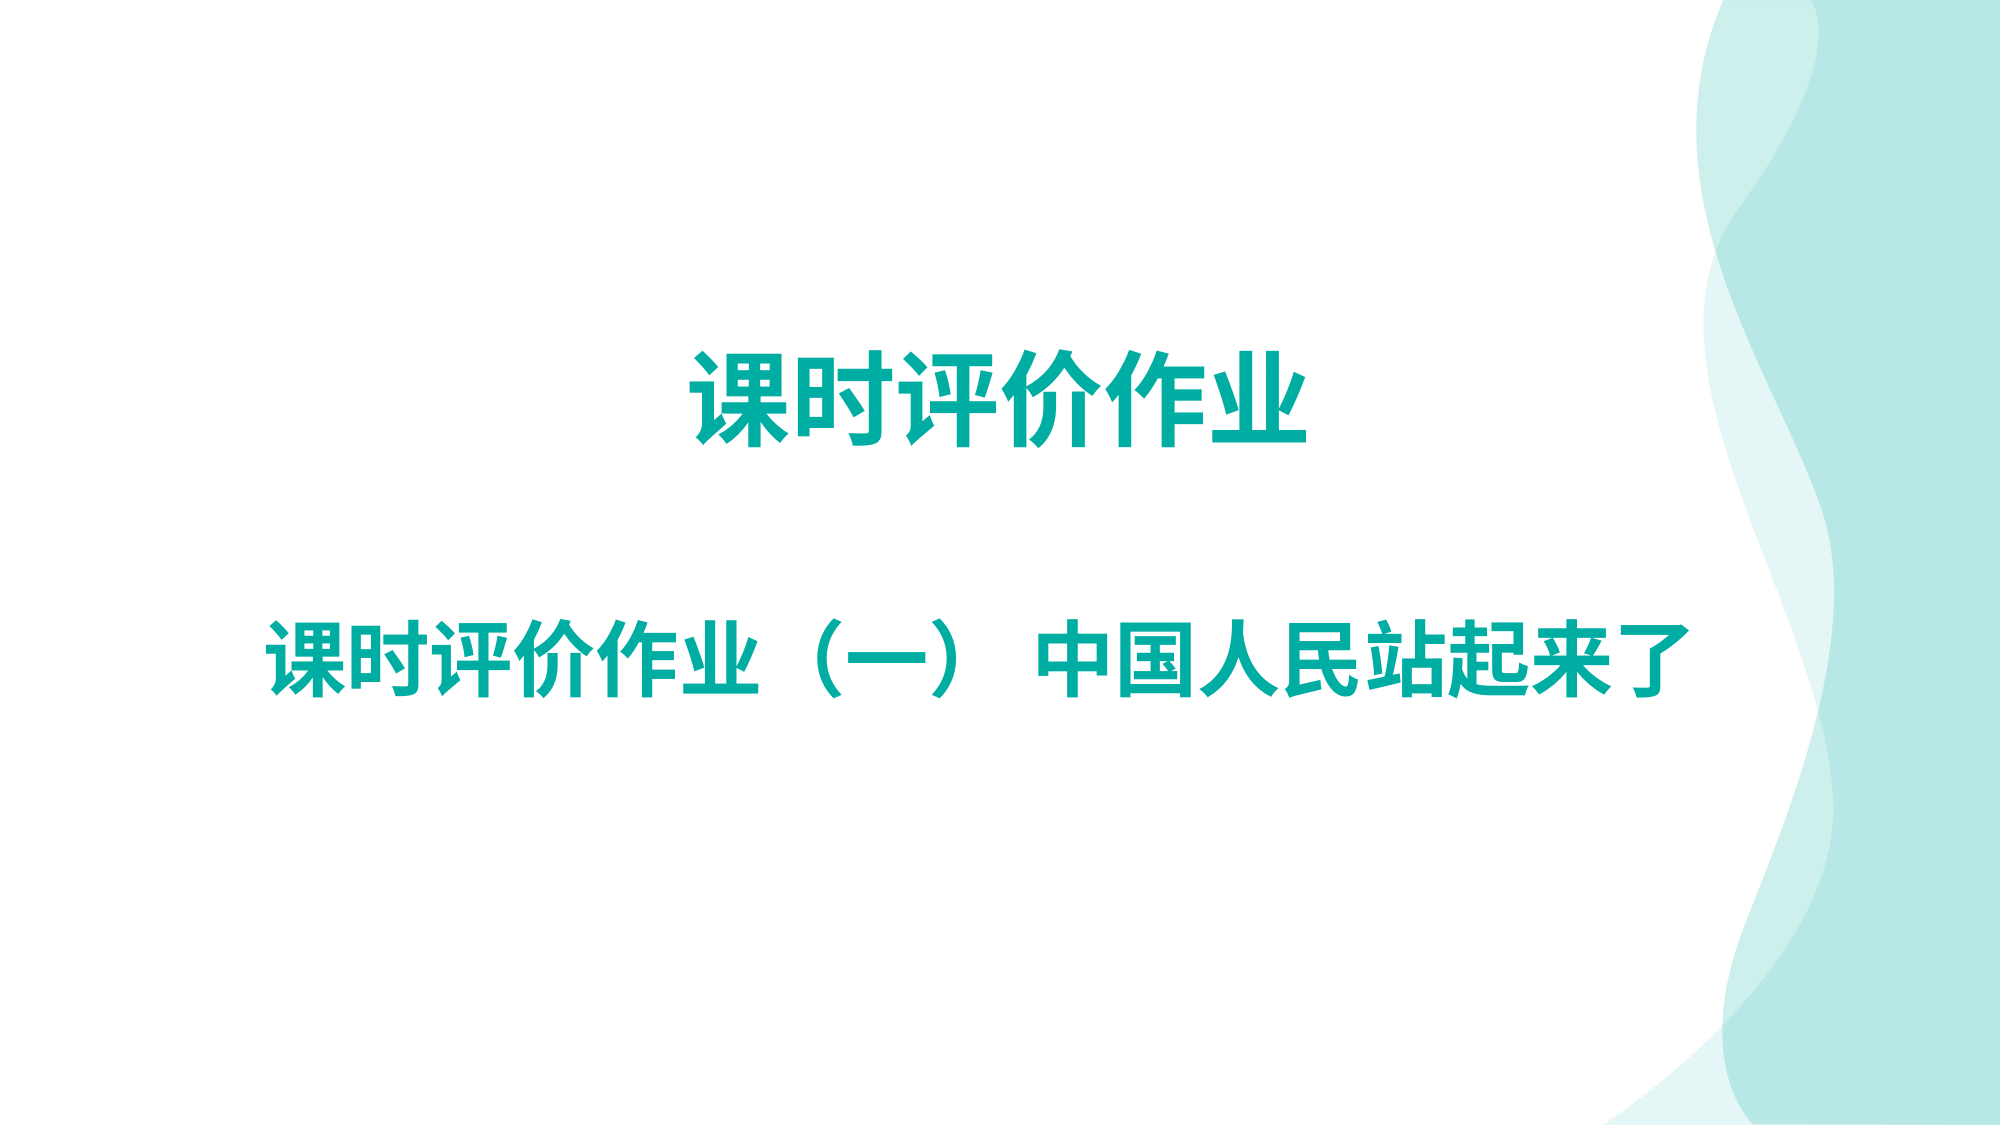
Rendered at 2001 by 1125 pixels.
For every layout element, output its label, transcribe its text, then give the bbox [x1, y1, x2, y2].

text_box 课时评价作业（一） 中国人民站起来了 [76, 602, 1884, 805]
picture [0, 461, 2000, 1125]
text_box 课时评价作业 [0, 329, 2000, 461]
picture [0, 0, 2000, 329]
